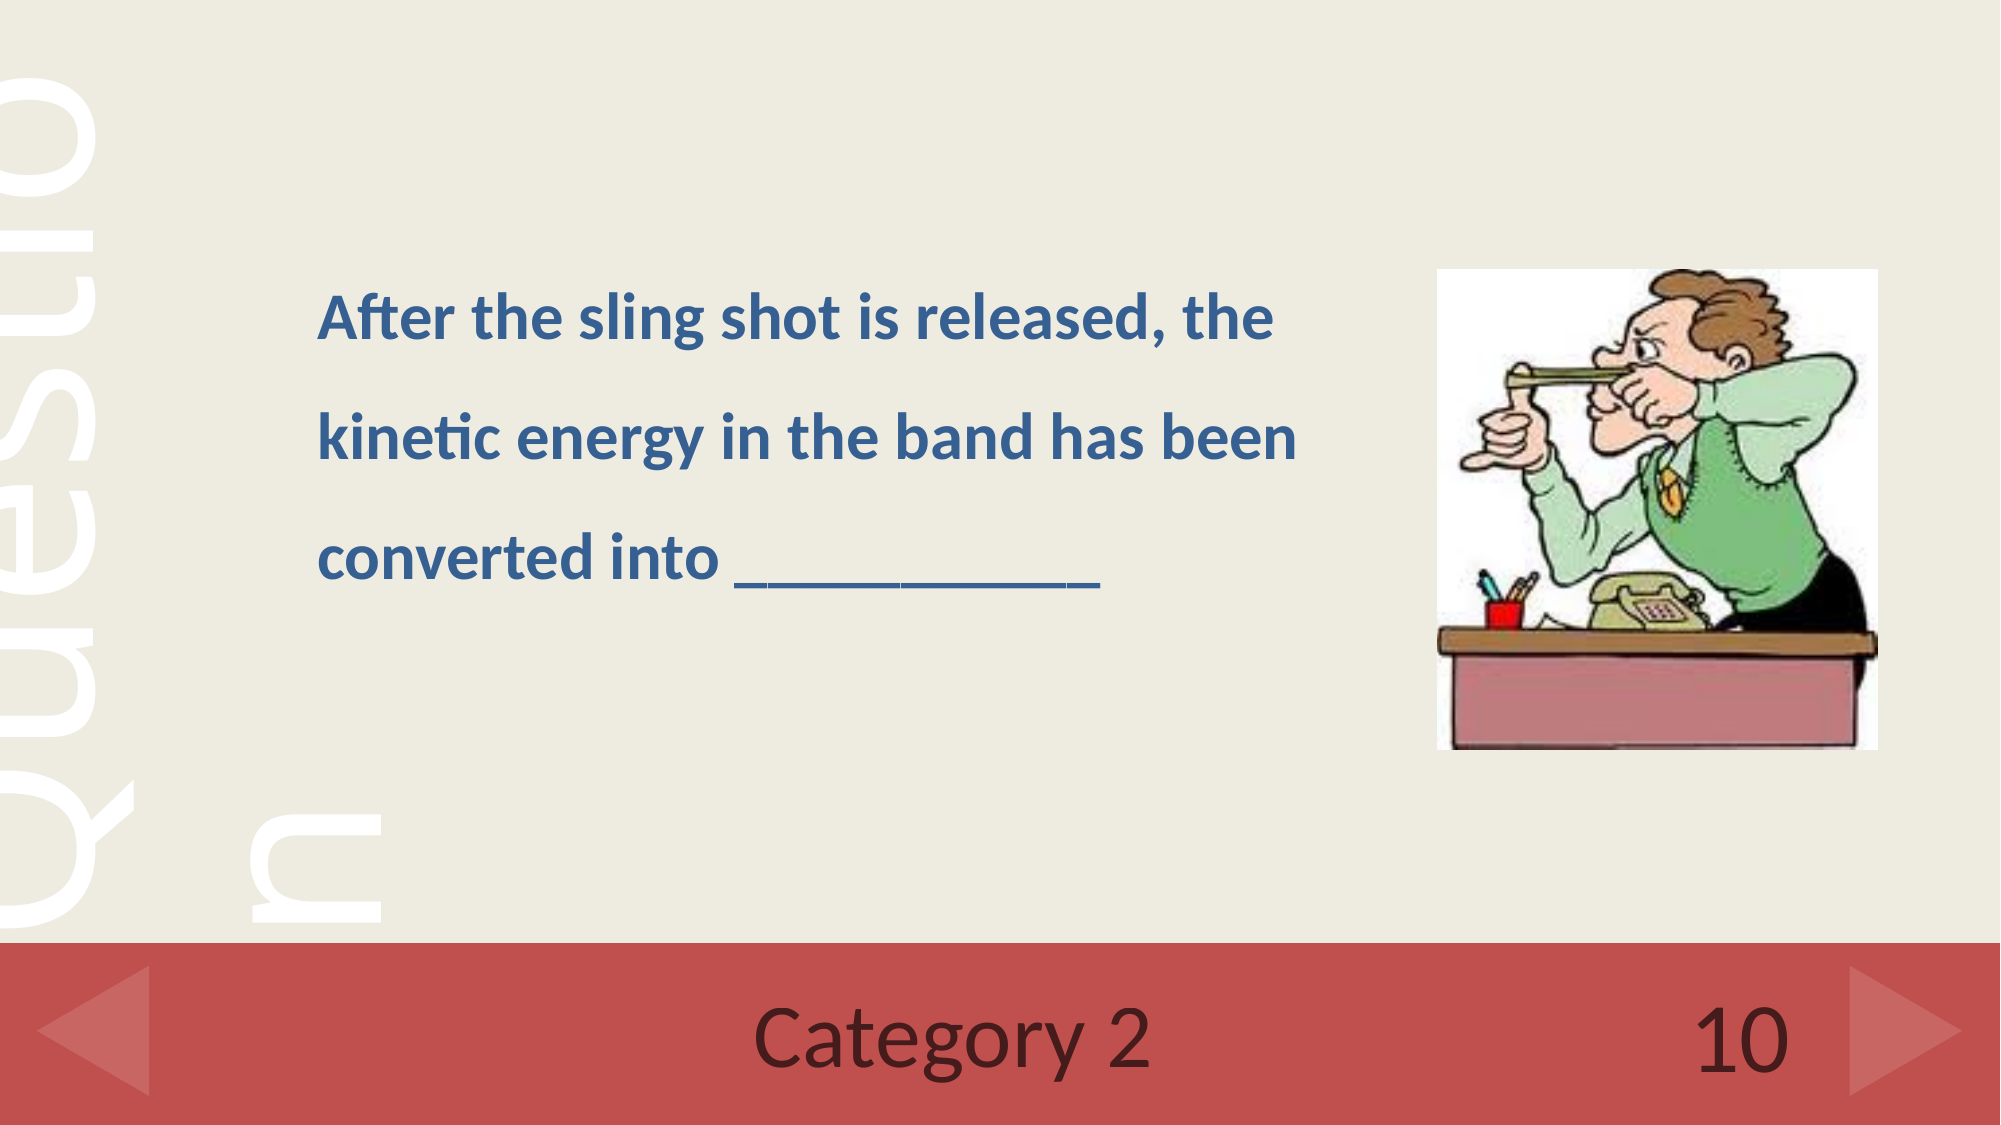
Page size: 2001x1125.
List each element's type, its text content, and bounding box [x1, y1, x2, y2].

picture [1437, 268, 1879, 751]
list After the sling shot is released, the kinetic energy in the band has been converted into ___________ [302, 115, 1438, 831]
title Category 2 [53, 937, 1854, 1125]
